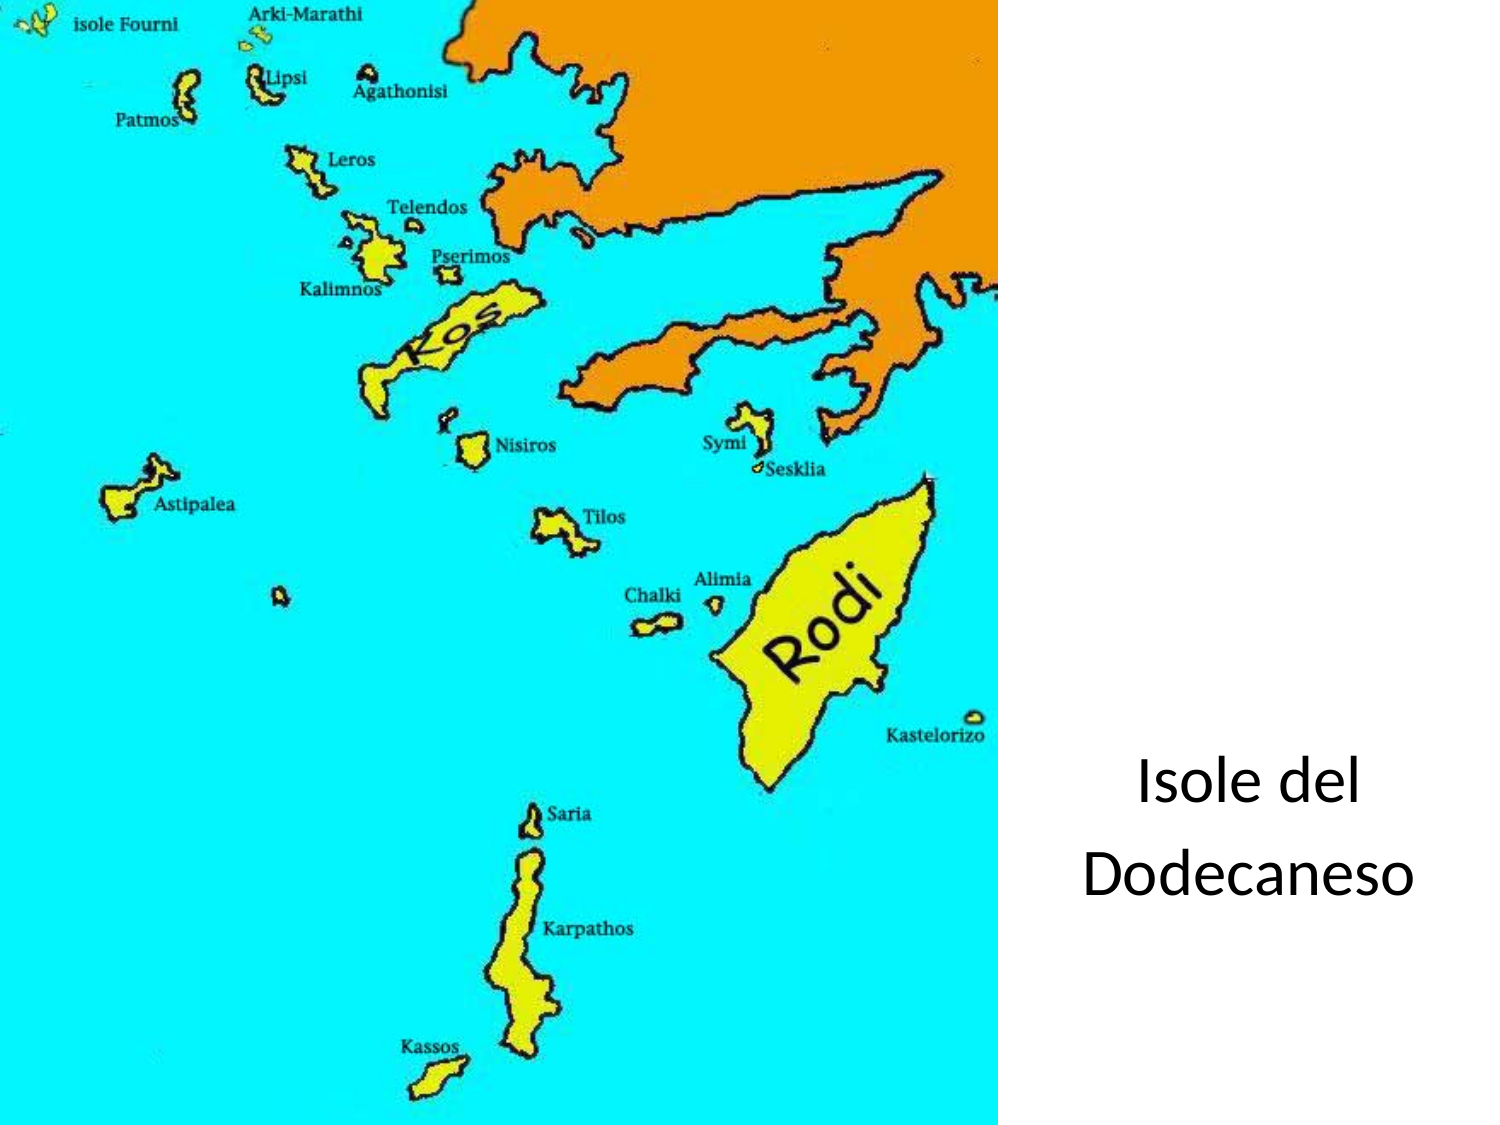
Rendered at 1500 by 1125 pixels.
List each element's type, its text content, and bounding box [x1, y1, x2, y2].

picture [0, 0, 998, 1125]
list Isole del Dodecaneso [1001, 727, 1500, 1000]
